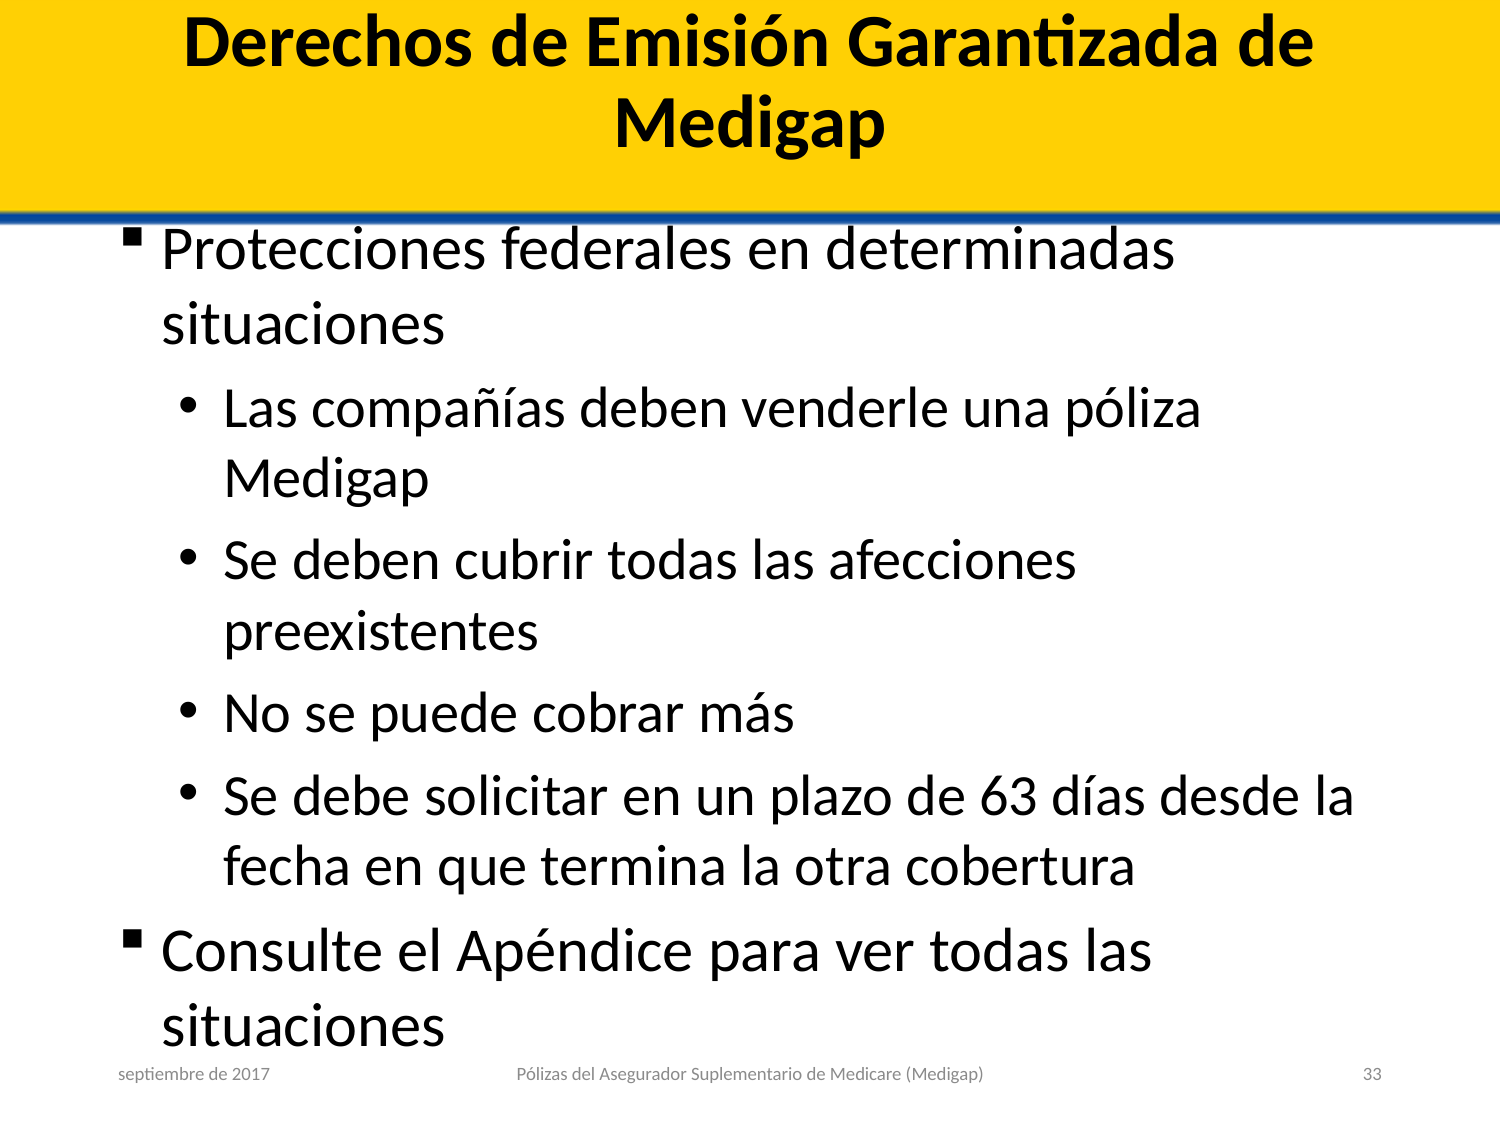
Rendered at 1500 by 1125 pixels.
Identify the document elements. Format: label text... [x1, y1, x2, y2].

slide_number septiembre de 2017 [103, 1042, 441, 1103]
picture [0, 0, 1500, 1125]
footer Pólizas del Asegurador Suplementario de Medicare (Medigap) [496, 1042, 1004, 1103]
title Derechos de Emisión Garantizada de Medigap [103, 0, 1397, 167]
list Protecciones federales en determinadas situaciones Las compañías deben venderle una póliza Medigap Se deben cubrir todas las afecciones preexistentes No se puede cobrar más Se debe solicitar en un plazo de 63 días desde la fecha en que termina la otra cobertura Consulte el Apéndice para ver todas las situaciones [103, 199, 1397, 1014]
slide_number 33 [1059, 1042, 1397, 1103]
